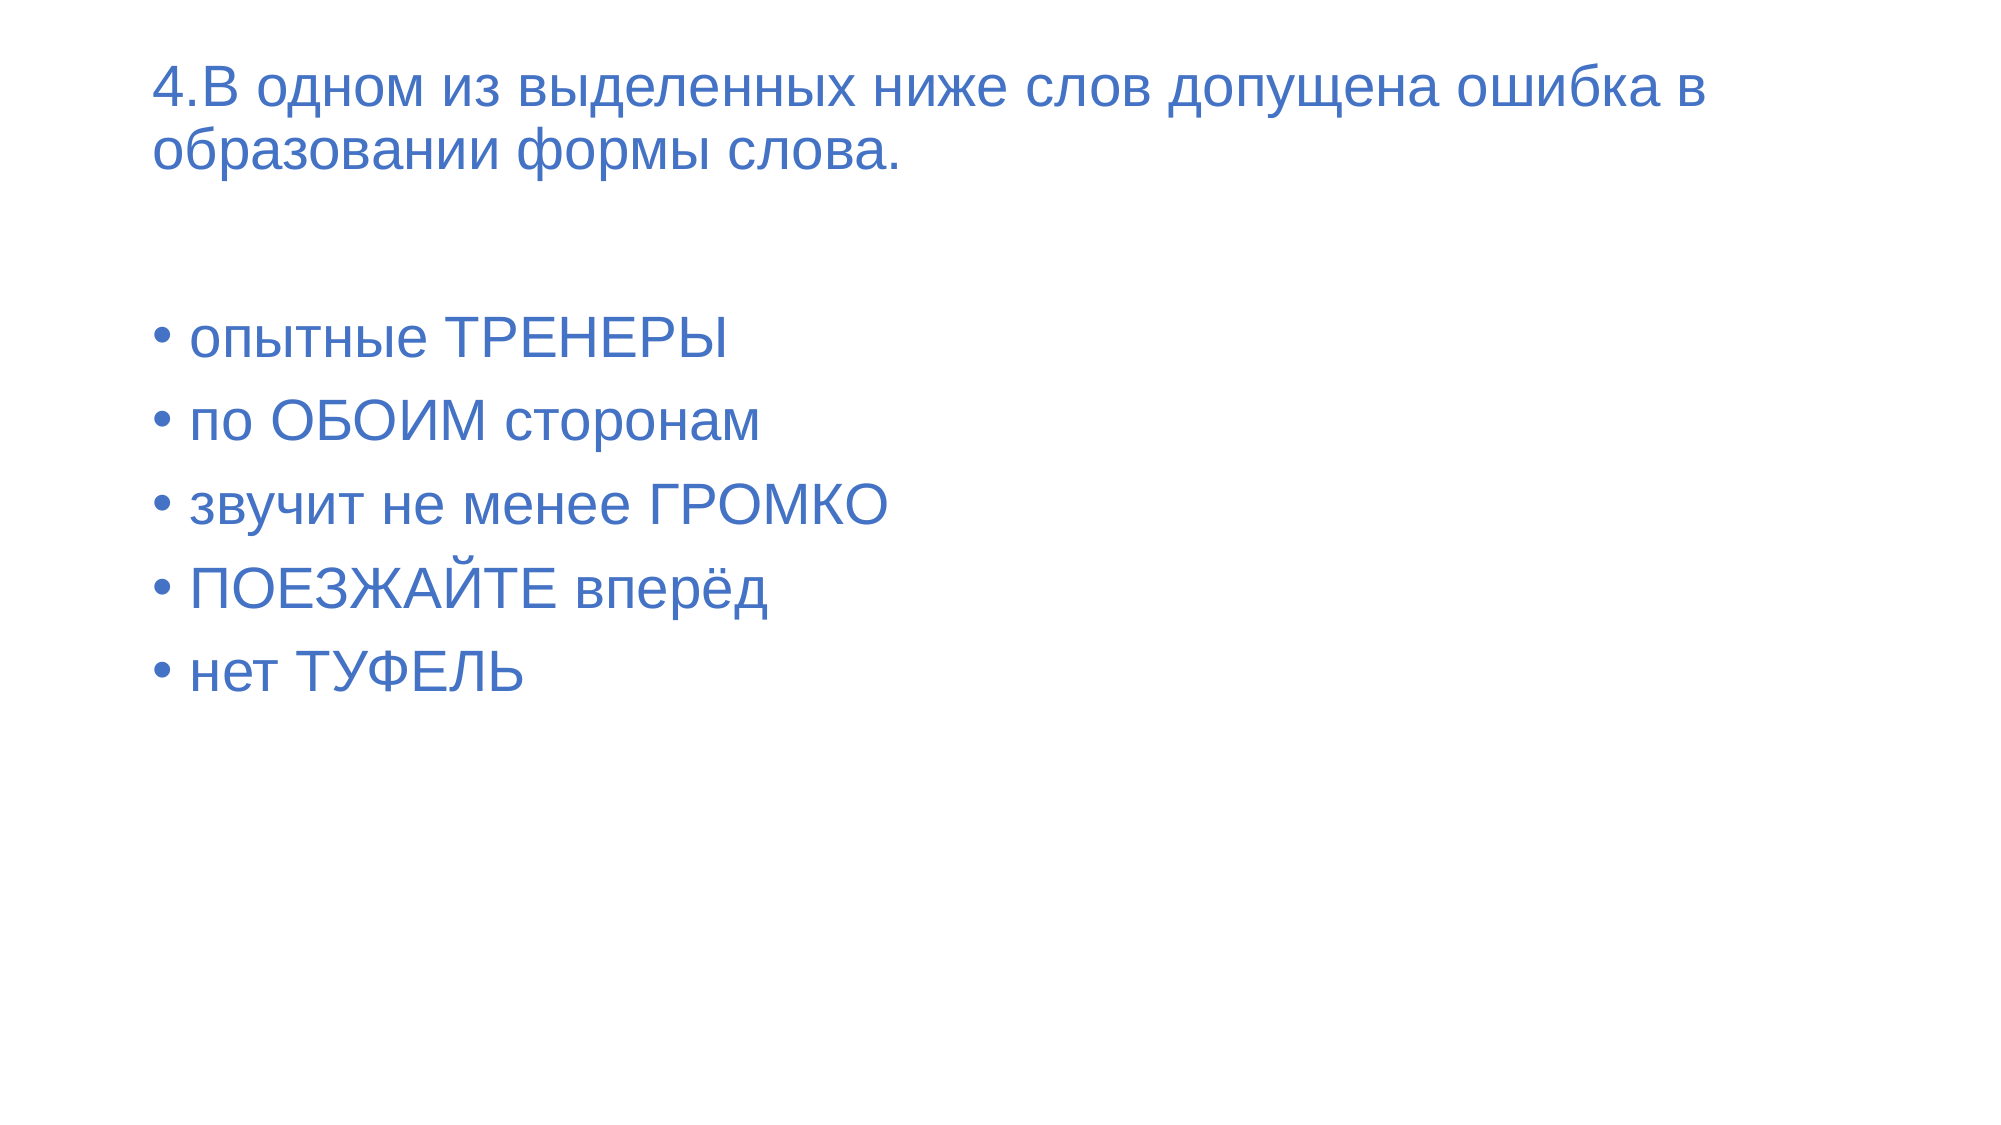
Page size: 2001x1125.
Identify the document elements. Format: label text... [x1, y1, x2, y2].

title 4.В одном из выделенных ниже слов допущена ошибка в образовании формы слова. [137, 59, 1863, 278]
list опытные ТРЕНЕРЫ по ОБОИМ сторонам звучит не менее ГРОМКО ПОЕЗЖАЙТЕ вперёд нет ТУФЕЛЬ [137, 299, 1863, 1014]
